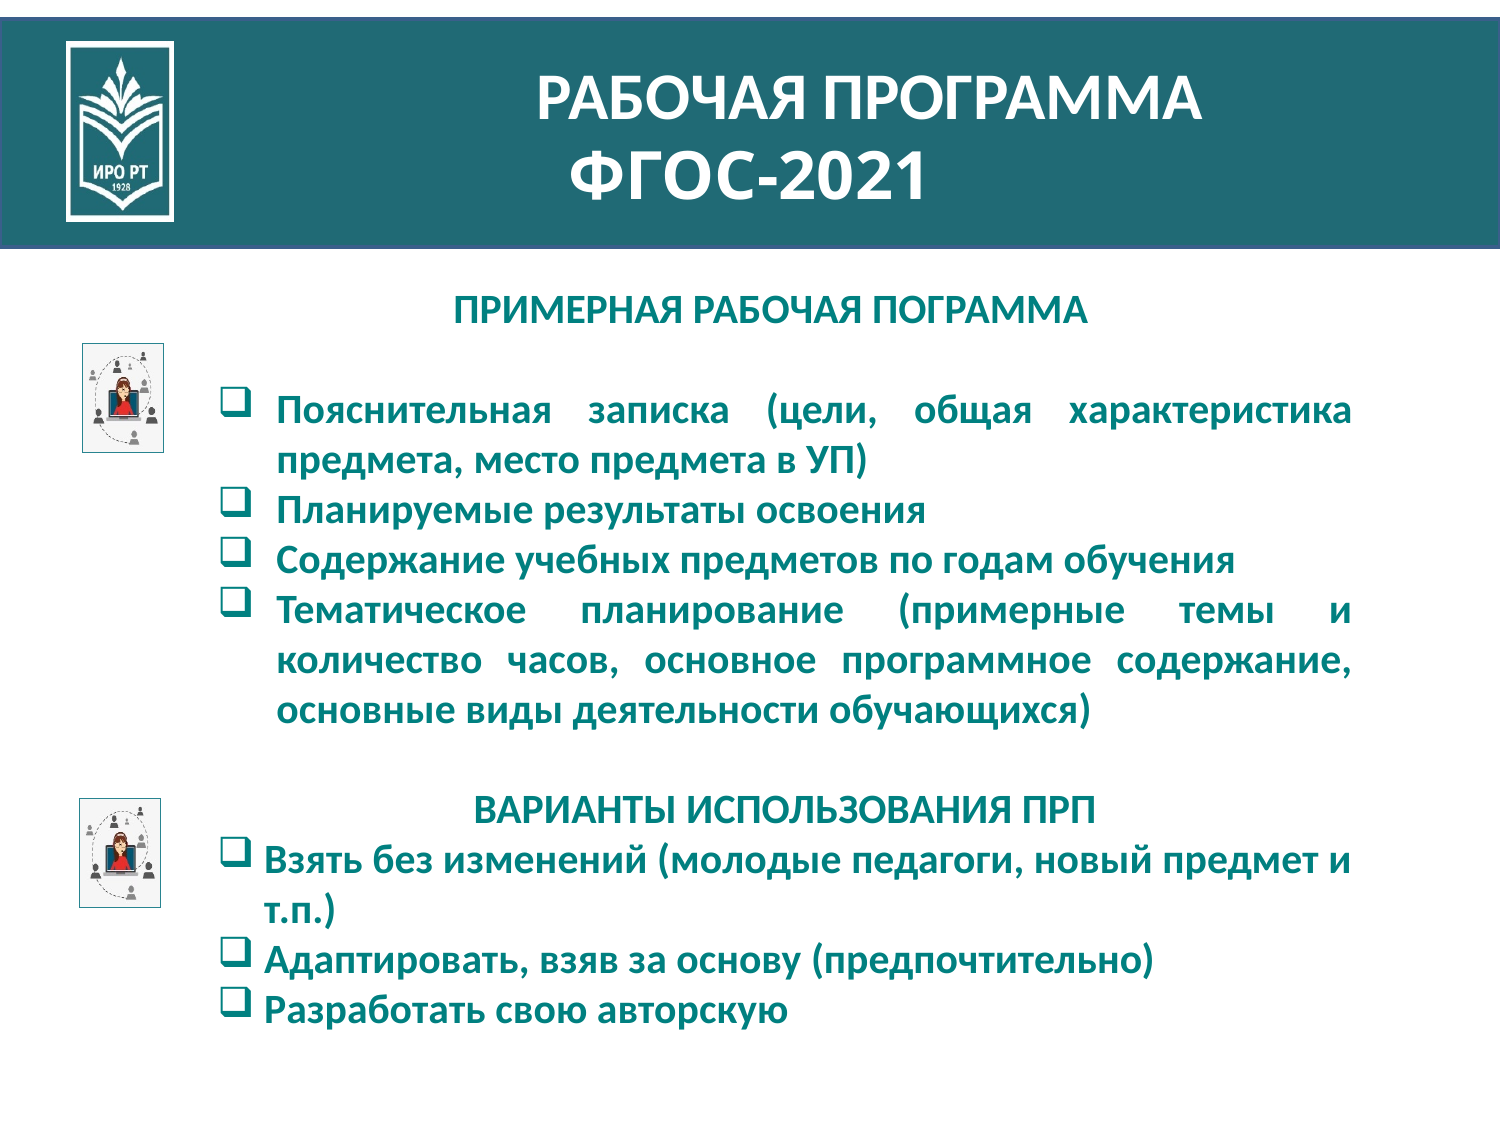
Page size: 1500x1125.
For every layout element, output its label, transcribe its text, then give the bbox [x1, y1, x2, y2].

text_box ПРИМЕРНАЯ РАБОЧАЯ ПОГРАММА Пояснительная записка (цели, общая характеристика предмета, место предмета в УП) Планируемые результаты освоения Содержание учебных предметов по годам обучения Тематическое планирование (примерные темы и количество часов, основное программное содержание, основные виды деятельности обучающихся) ВАРИАНТЫ ИСПОЛЬЗОВАНИЯ ПРП Взять без изменений (молодые педагоги, новый предмет и т.п.) Адаптировать, взяв за основу (предпочтительно) Разработать свою авторскую [173, 274, 1368, 1125]
picture [65, 41, 175, 222]
picture [82, 343, 165, 453]
text_box РАБОЧАЯ ПРОГРАММА ФГОС-2021 [0, 17, 1500, 249]
picture [79, 798, 161, 908]
